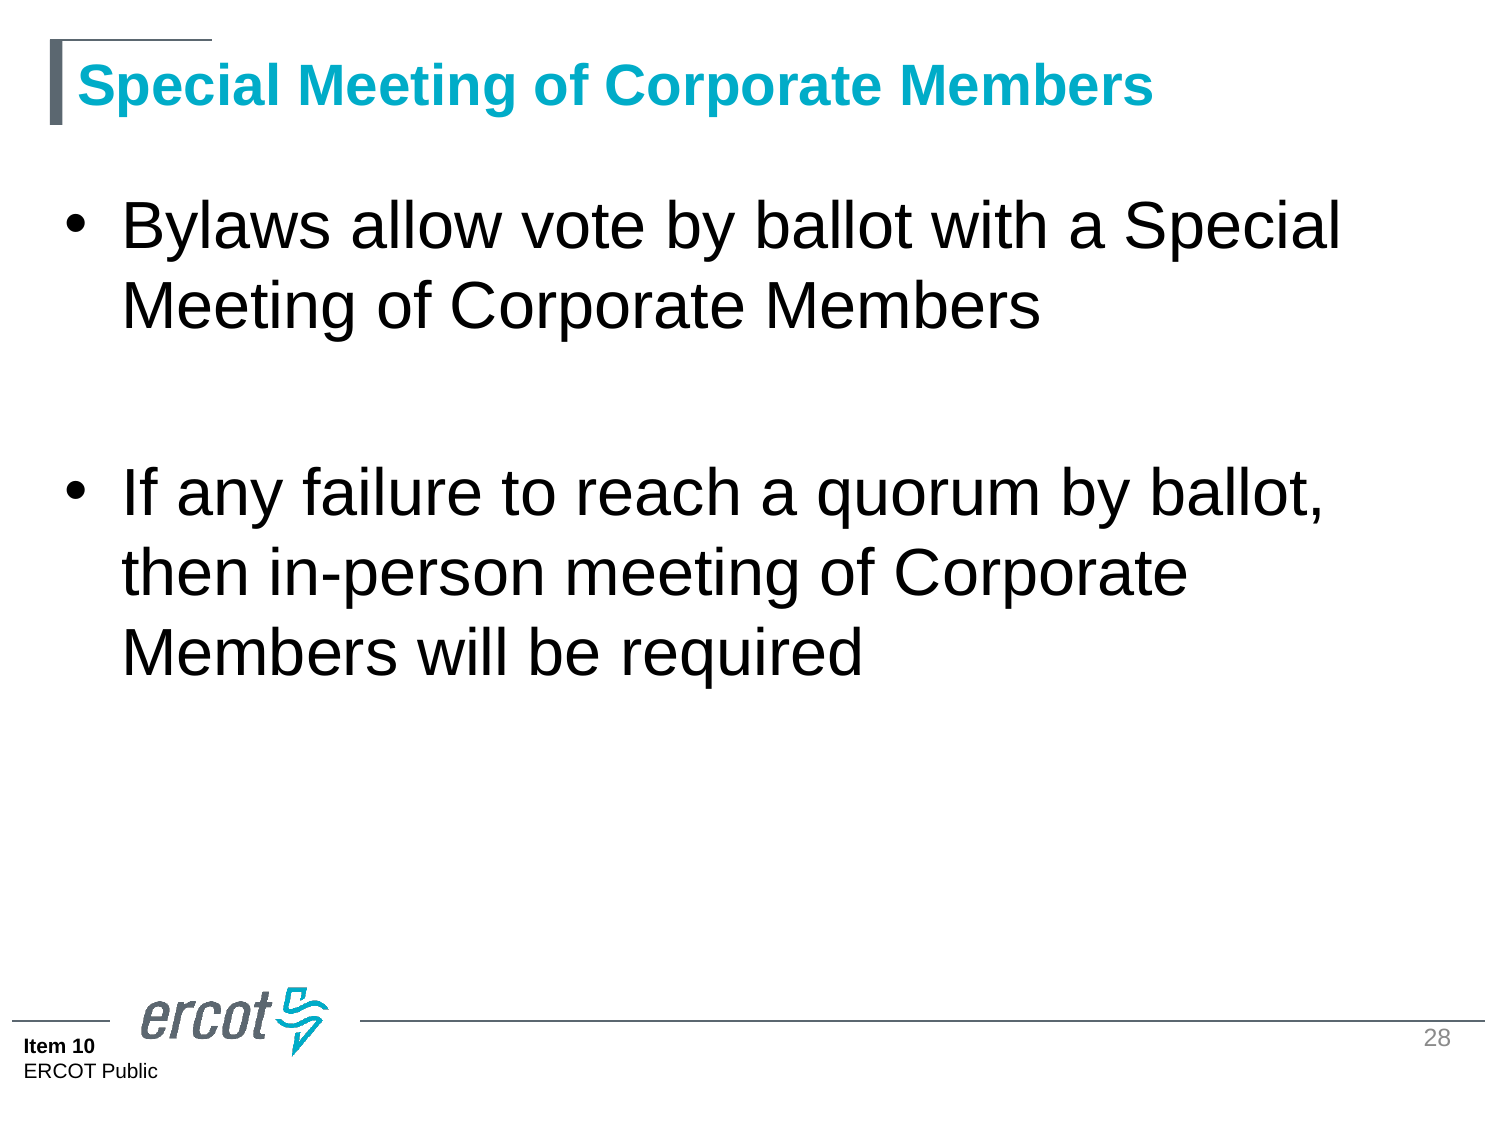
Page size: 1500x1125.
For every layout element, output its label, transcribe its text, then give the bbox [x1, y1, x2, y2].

title Special Meeting of Corporate Members [62, 39, 1450, 134]
slide_number 28 [1387, 1012, 1488, 1062]
picture [137, 983, 332, 1059]
list Bylaws allow vote by ballot with a Special Meeting of Corporate Members If any failure to reach a quorum by ballot, then in-person meeting of Corporate Members will be required [50, 174, 1450, 972]
